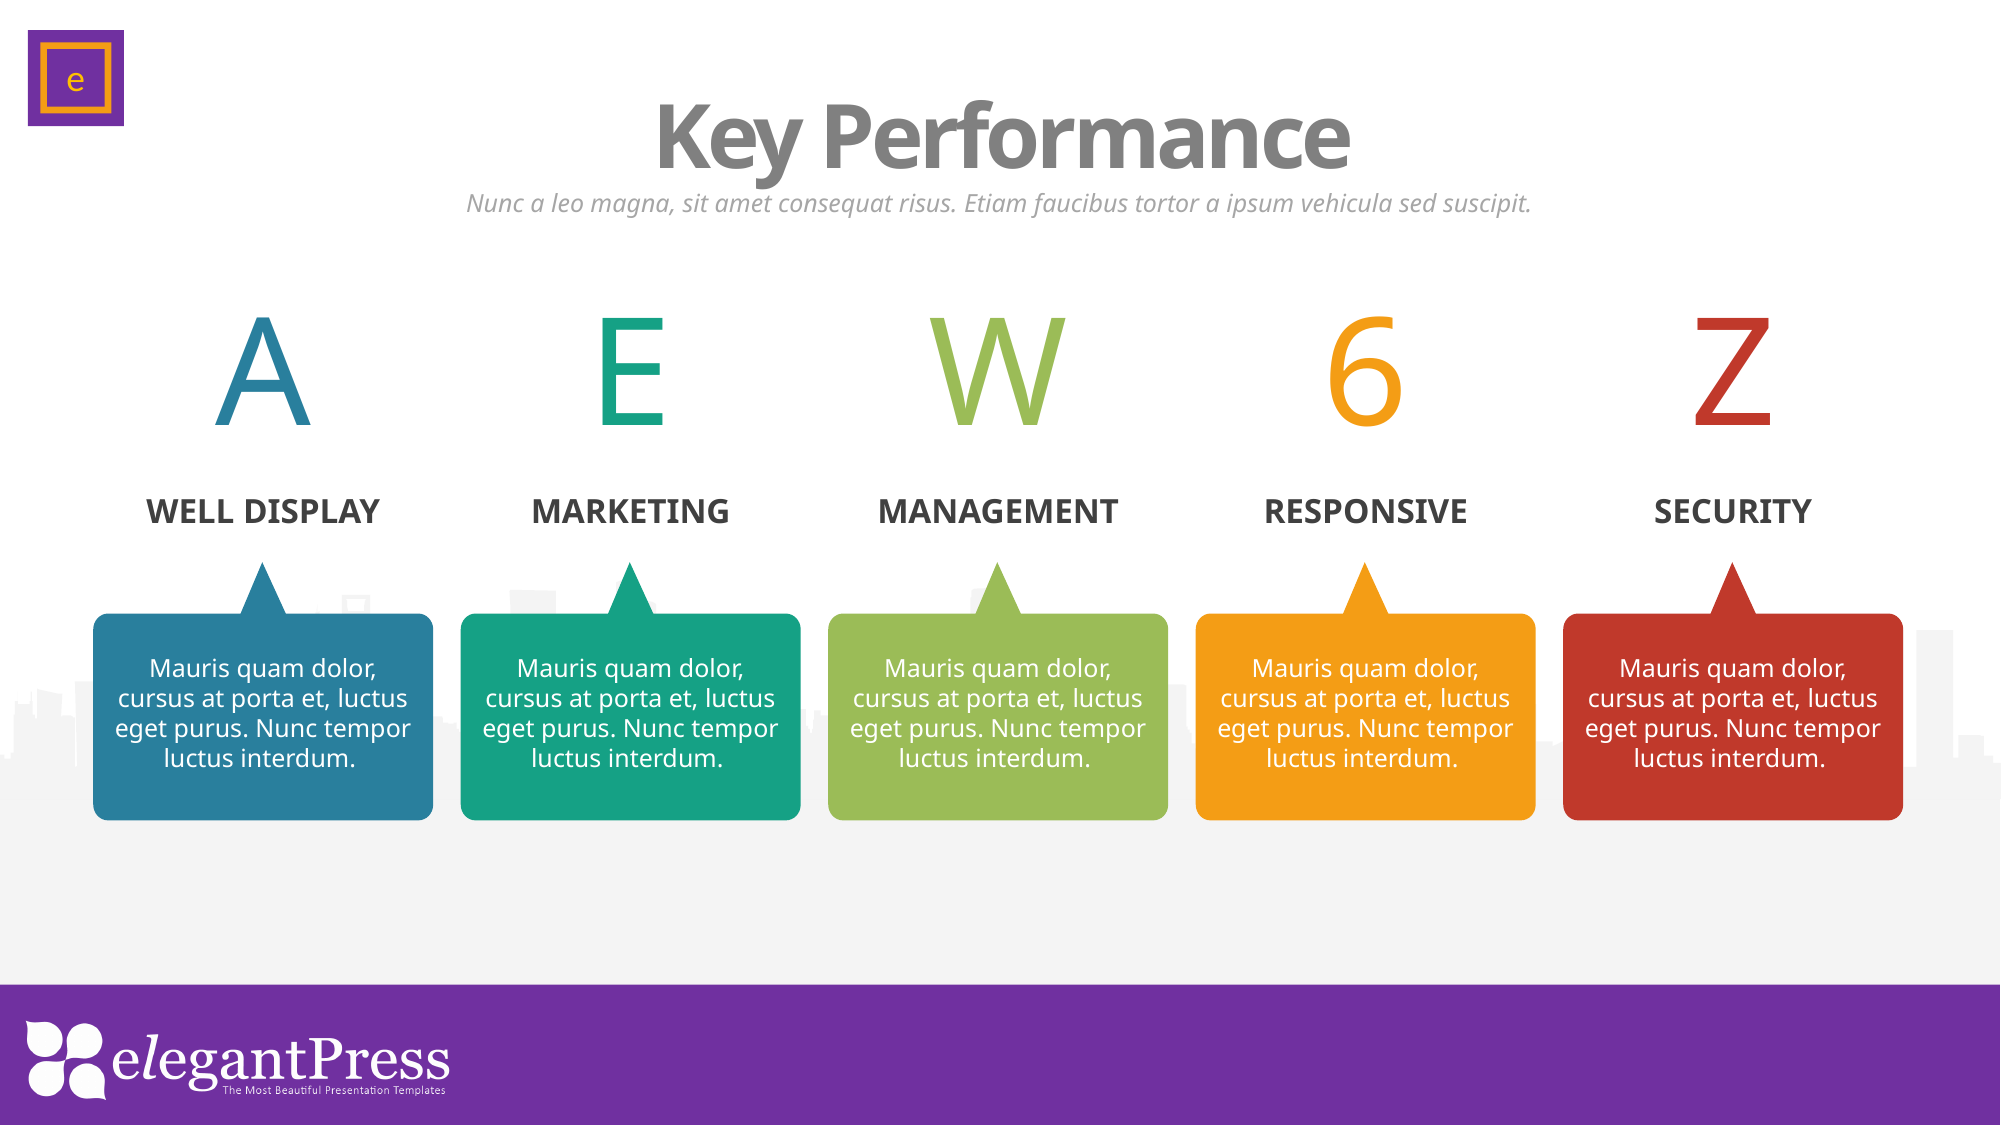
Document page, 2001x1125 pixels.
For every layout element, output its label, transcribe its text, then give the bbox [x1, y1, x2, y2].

text_box W [913, 267, 1083, 463]
text_box Mauris quam dolor, cursus at porta et, luctus eget purus. Nunc tempor luctus interdum. [828, 562, 1169, 821]
text_box RESPONSIVE [1209, 485, 1522, 536]
text_box E [574, 267, 688, 463]
text_box Z [1675, 267, 1791, 463]
text_box Key Performance [642, 74, 1365, 182]
text_box MANAGEMENT [842, 485, 1155, 536]
text_box MARKETING [474, 485, 787, 536]
text_box 6 [1307, 267, 1424, 463]
text_box Mauris quam dolor, cursus at porta et, luctus eget purus. Nunc tempor luctus interdum. [1195, 562, 1536, 821]
text_box Mauris quam dolor, cursus at porta et, luctus eget purus. Nunc tempor luctus interdum. [460, 562, 801, 821]
text_box Nunc a leo magna, sit amet consequat risus. Etiam faucibus tortor a ipsum vehicula sed suscipit. [123, 182, 1884, 223]
text_box A [200, 267, 326, 463]
text_box WELL DISPLAY [107, 485, 420, 536]
text_box SECURITY [1577, 485, 1890, 536]
picture [17, 1012, 454, 1111]
text_box Mauris quam dolor, cursus at porta et, luctus eget purus. Nunc tempor luctus interdum. [93, 562, 434, 821]
text_box Mauris quam dolor, cursus at porta et, luctus eget purus. Nunc tempor luctus interdum. [1563, 562, 1904, 821]
